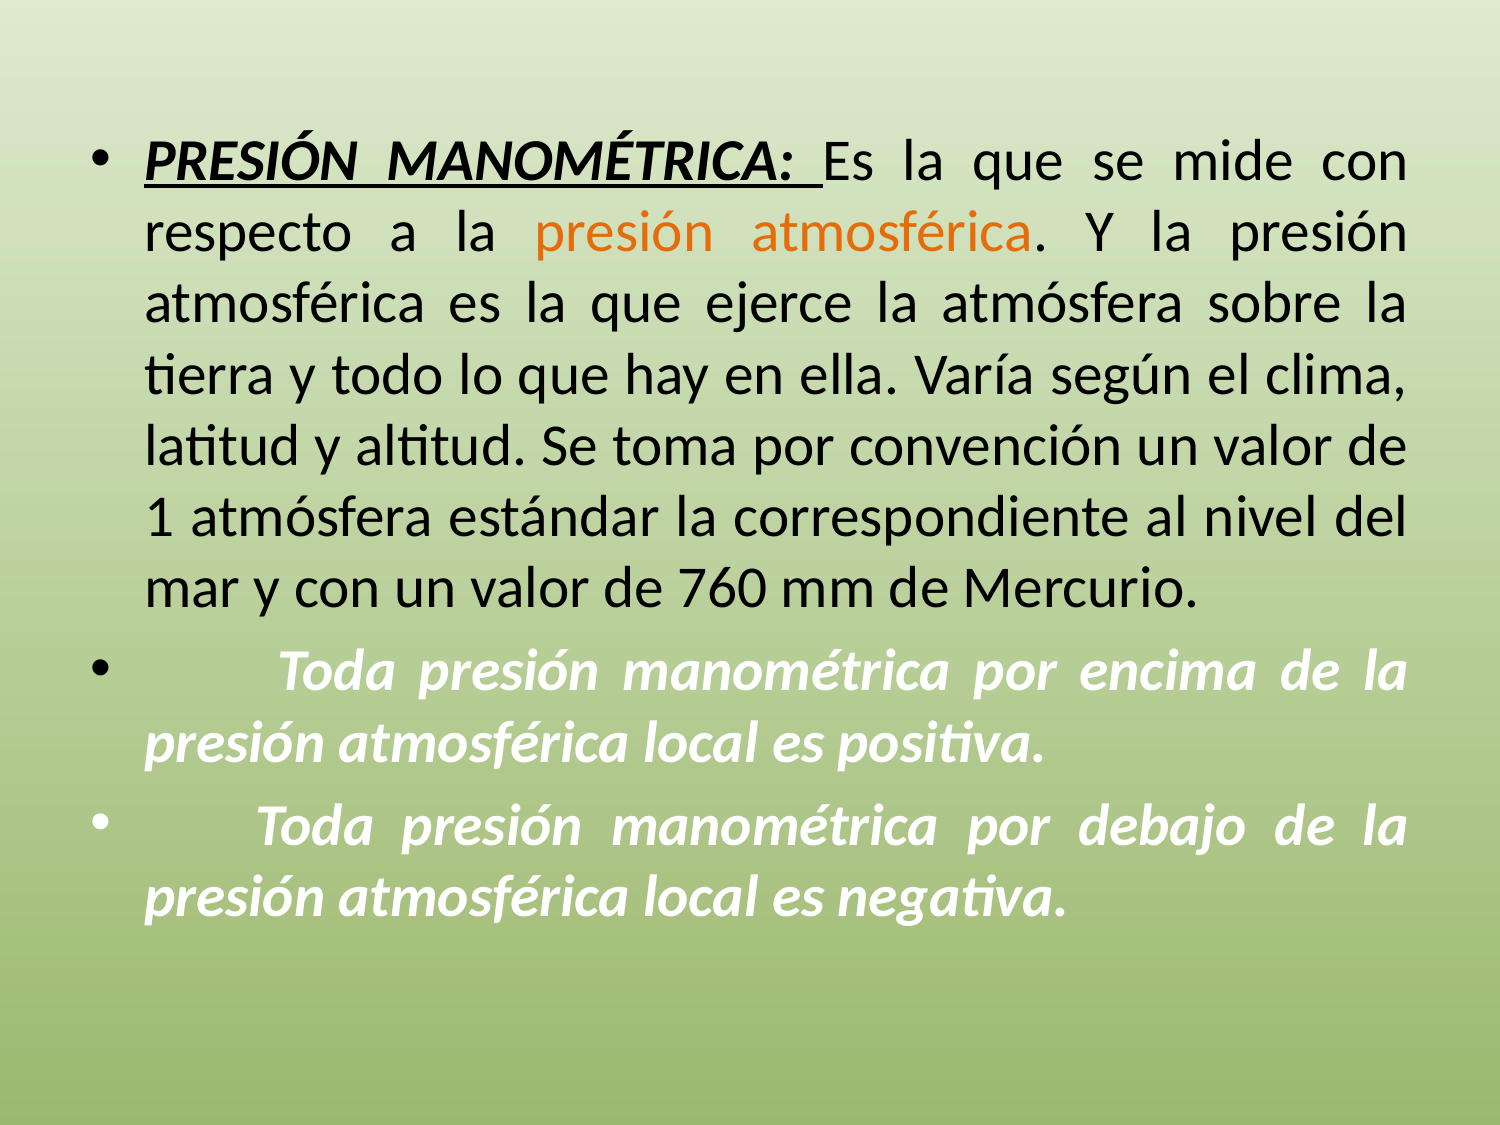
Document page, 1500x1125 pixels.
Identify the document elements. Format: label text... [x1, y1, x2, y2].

list PRESIÓN MANOMÉTRICA: Es la que se mide con respecto a la presión atmosférica. Y la presión atmosférica es la que ejerce la atmósfera sobre la tierra y todo lo que hay en ella. Varía según el clima, latitud y altitud. Se toma por convención un valor de 1 atmósfera estándar la correspondiente al nivel del mar y con un valor de 760 mm de Mercurio. Toda presión manométrica por encima de la presión atmosférica local es positiva. Toda presión manométrica por debajo de la presión atmosférica local es negativa. [75, 113, 1425, 1005]
